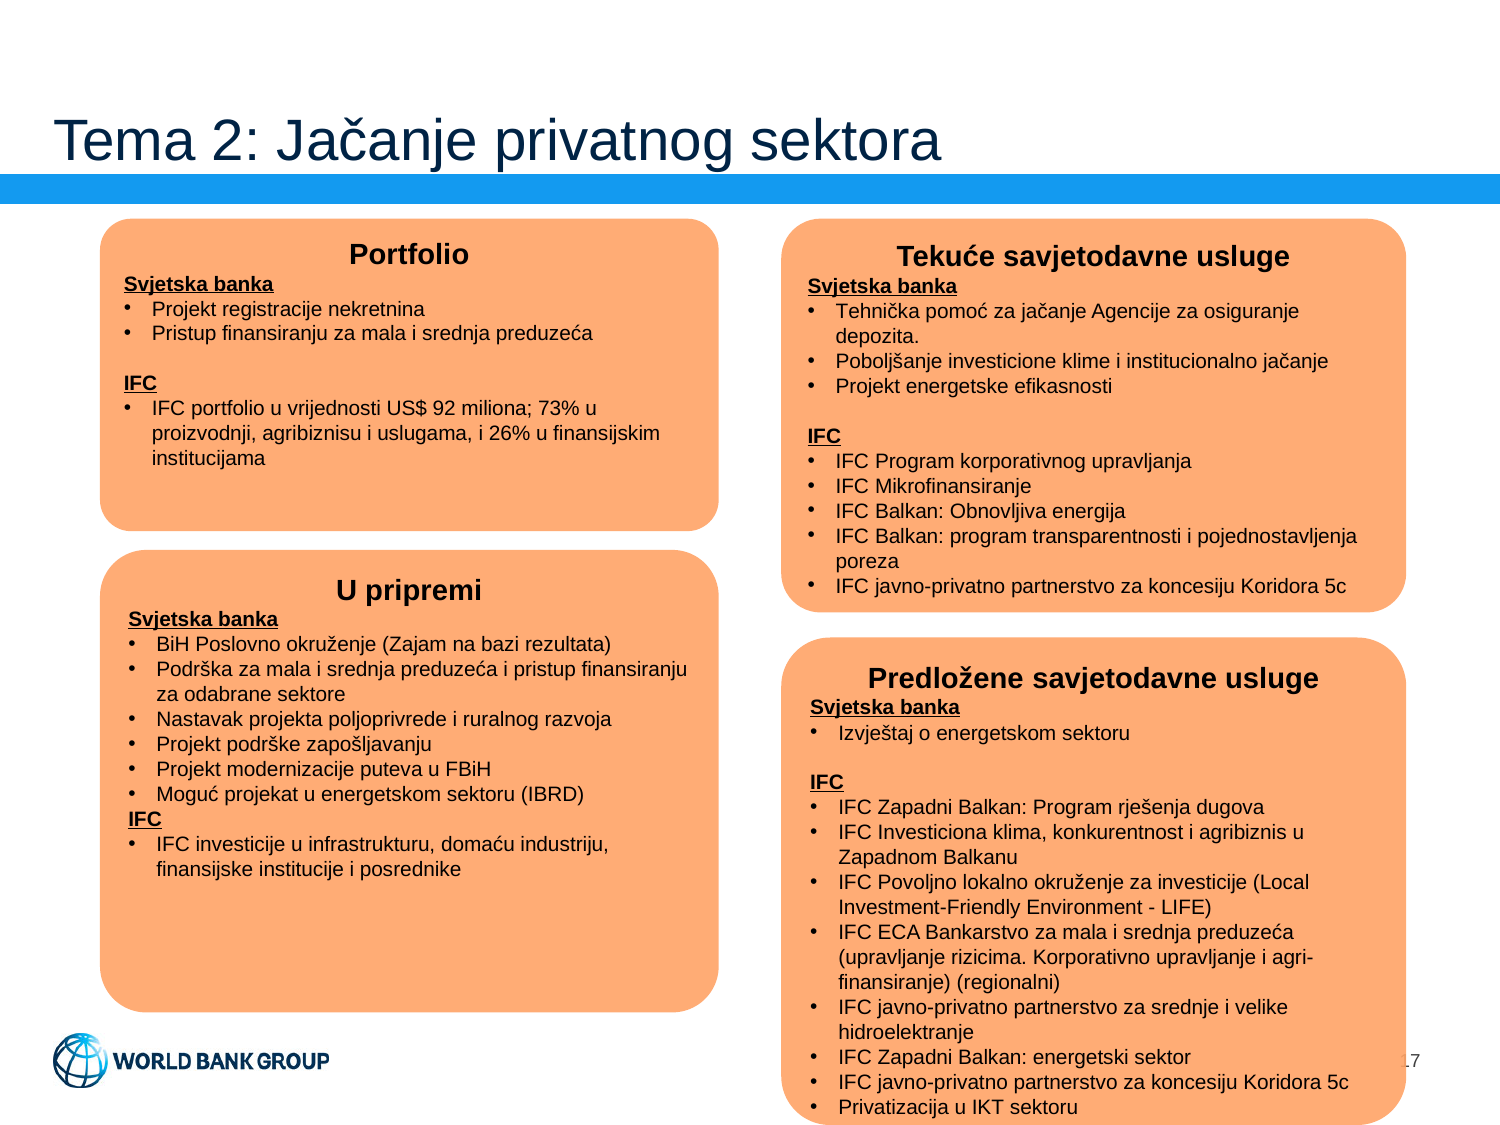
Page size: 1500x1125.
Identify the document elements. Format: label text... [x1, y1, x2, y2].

text_box U pripremi Svjetska banka BiH Poslovno okruženje (Zajam na bazi rezultata) Podrška za mala i srednja preduzeća i pristup finansiranju za odabrane sektore Nastavak projekta poljoprivrede i ruralnog razvoja Projekt podrške zapošljavanju Projekt modernizacije puteva u FBiH Moguć projekat u energetskom sektoru (IBRD) IFC IFC investicije u infrastrukturu, domaću industriju, finansijske institucije i posrednike [97, 547, 721, 1015]
slide_number 17 [1399, 1043, 1447, 1079]
picture [69, 1043, 79, 1050]
picture [77, 1045, 85, 1055]
text_box Tekuće savjetodavne usluge Svjetska banka Tehnička pomoć za jačanje Agencije za osiguranje depozita. Poboljšanje investicione klime i institucionalno jačanje Projekt energetske efikasnosti IFC IFC Program korporativnog upravljanja IFC Mikrofinansiranje IFC Balkan: Obnovljiva energija IFC Balkan: program transparentnosti i pojednostavljenja poreza IFC javno-privatno partnerstvo za koncesiju Koridora 5c [779, 216, 1409, 615]
picture [0, 174, 1500, 204]
text_box Portfolio Svjetska banka Projekt registracije nekretnina Pristup finansiranju za mala i srednja preduzeća IFC IFC portfolio u vrijednosti US$ 92 miliona; 73% u proizvodnji, agribiznisu i uslugama, i 26% u finansijskim institucijama [97, 216, 721, 534]
text_box Predložene savjetodavne usluge Svjetska banka Izvještaj o energetskom sektoru IFC IFC Zapadni Balkan: Program rješenja dugova IFC Investiciona klima, konkurentnost i agribiznis u Zapadnom Balkanu IFC Povoljno lokalno okruženje za investicije (Local Investment-Friendly Environment - LIFE) IFC ECA Bankarstvo za mala i srednja preduzeća (upravljanje rizicima. Korporativno upravljanje i agri-finansiranje) (regionalni) IFC javno-privatno partnerstvo za srednje i velike hidroelektranje IFC Zapadni Balkan: energetski sektor IFC javno-privatno partnerstvo za koncesiju Koridora 5c Privatizacija u IKT sektoru [779, 635, 1409, 1125]
title Tema 2: Jačanje privatnog sektora [53, 80, 1447, 175]
picture [53, 1033, 329, 1088]
